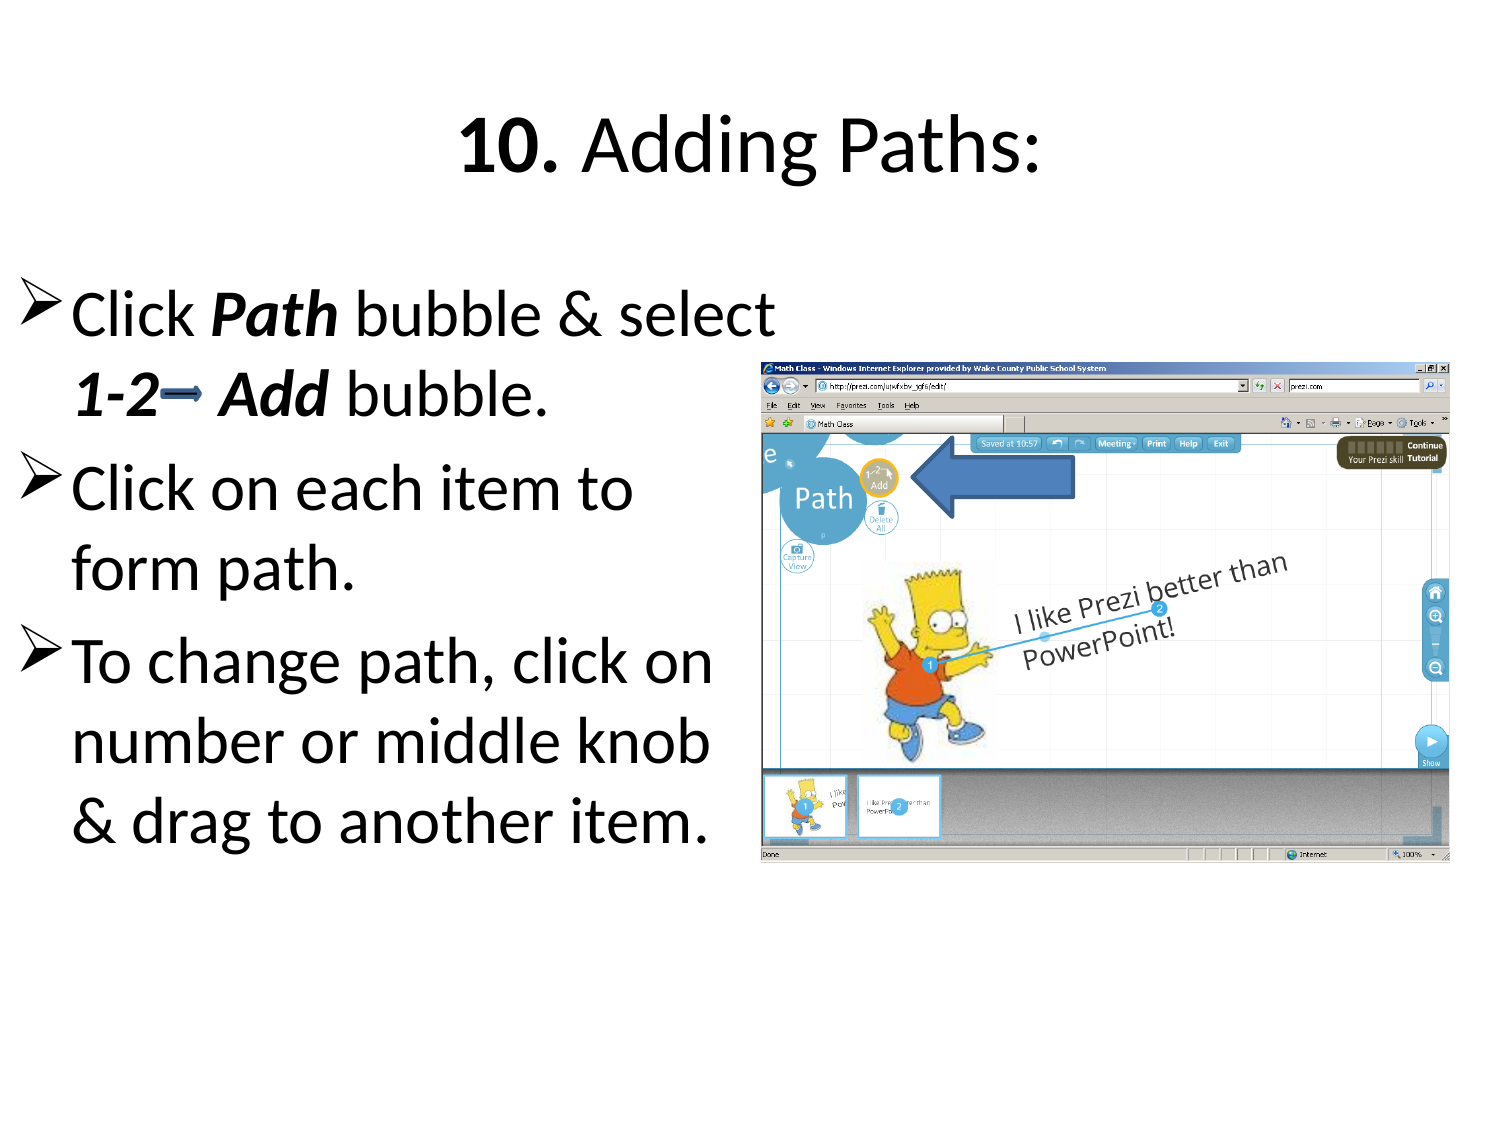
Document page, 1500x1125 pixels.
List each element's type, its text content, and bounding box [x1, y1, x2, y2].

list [761, 362, 1451, 863]
text_box [160, 385, 202, 402]
title 10. Adding Paths: [75, 45, 1425, 233]
list Click Path bubble & select 1-2 Add bubble. Click on each item to form path. To change path, click on number or middle knob & drag to another item. [0, 262, 800, 1005]
